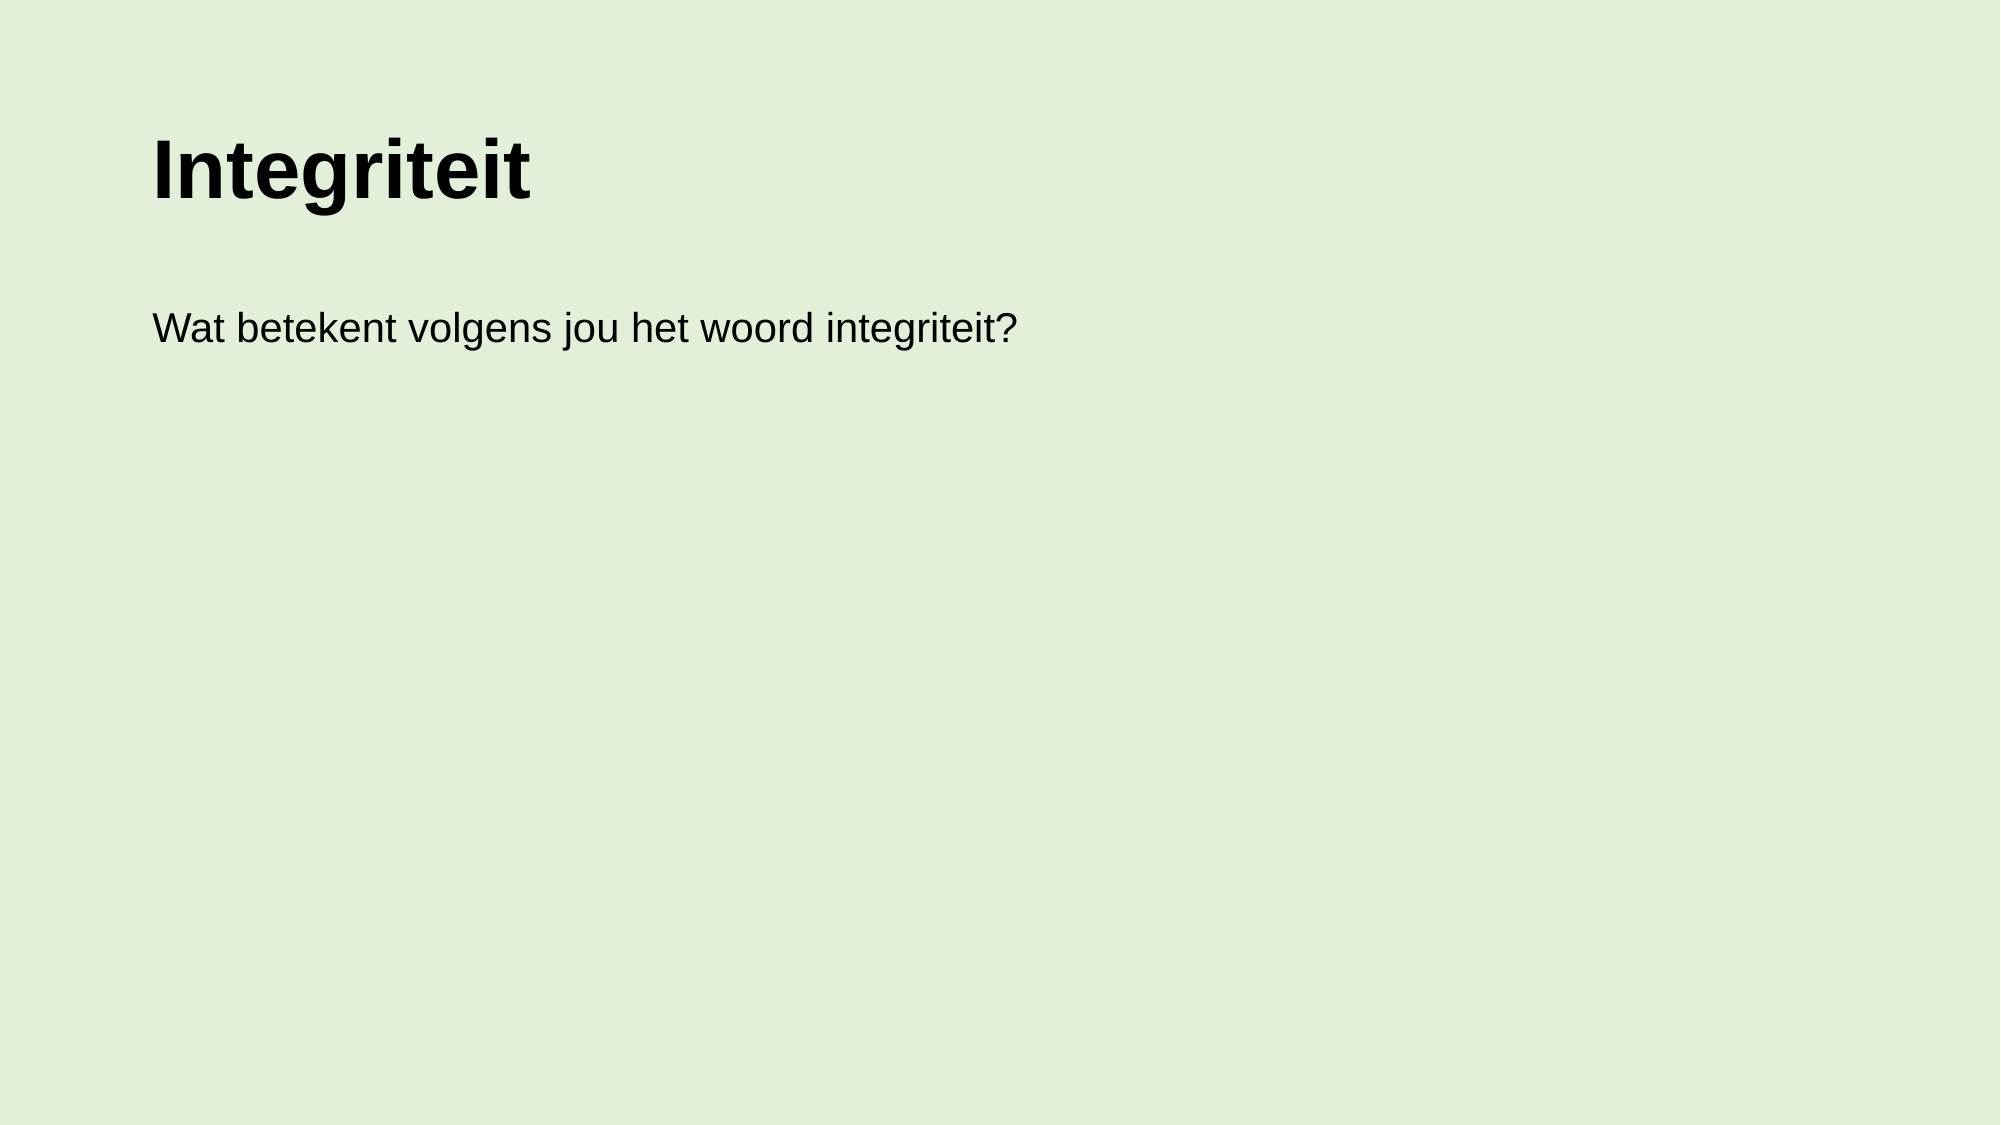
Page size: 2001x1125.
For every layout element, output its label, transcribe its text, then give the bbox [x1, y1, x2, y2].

title Integriteit [137, 59, 1863, 278]
list Wat betekent volgens jou het woord integriteit? [137, 299, 1863, 1014]
